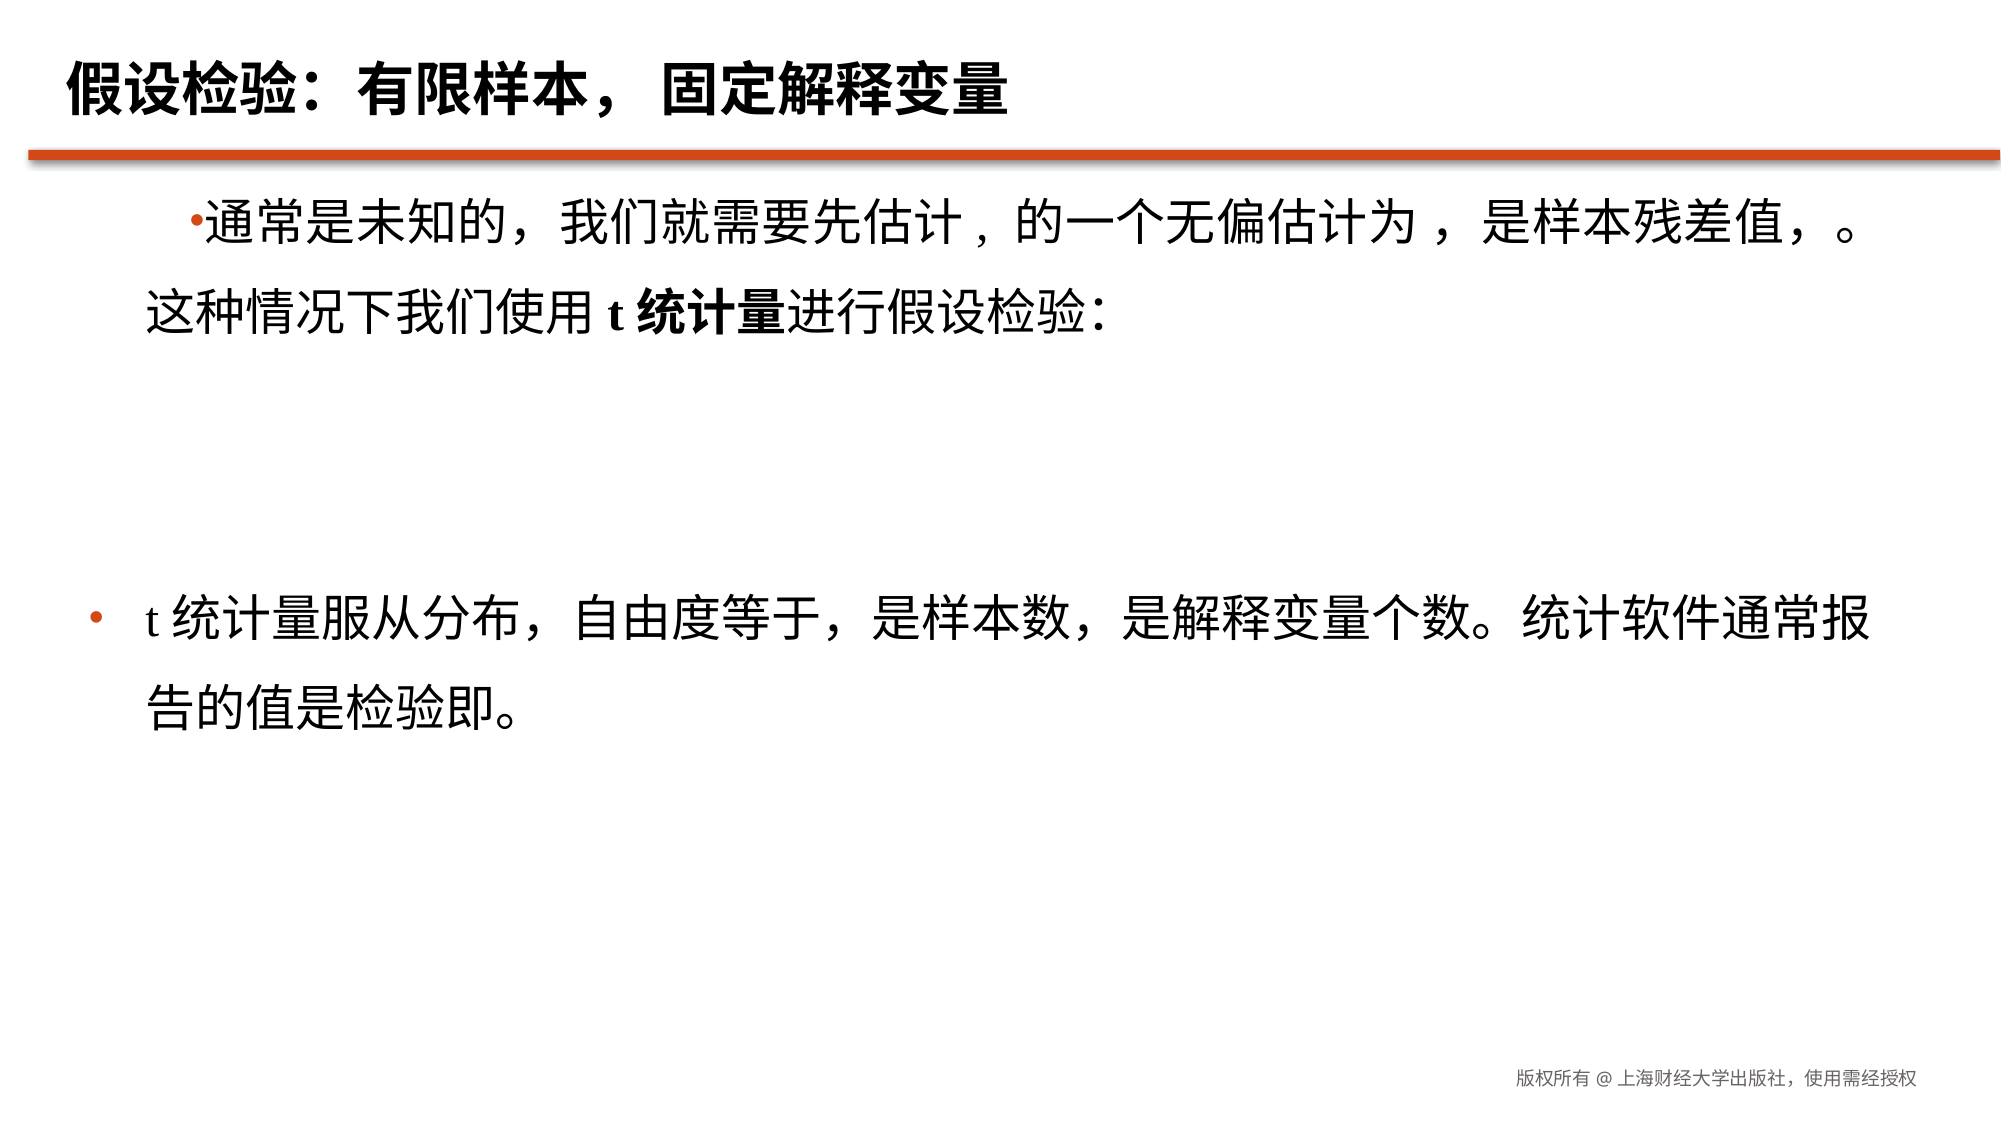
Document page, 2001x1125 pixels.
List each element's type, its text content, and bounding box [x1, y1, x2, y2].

title 假设检验：有限样本， 固定解释变量 [50, 50, 1825, 138]
footer 版权所有@上海财经大学出版社，使用需经授权 [1483, 1046, 1950, 1109]
